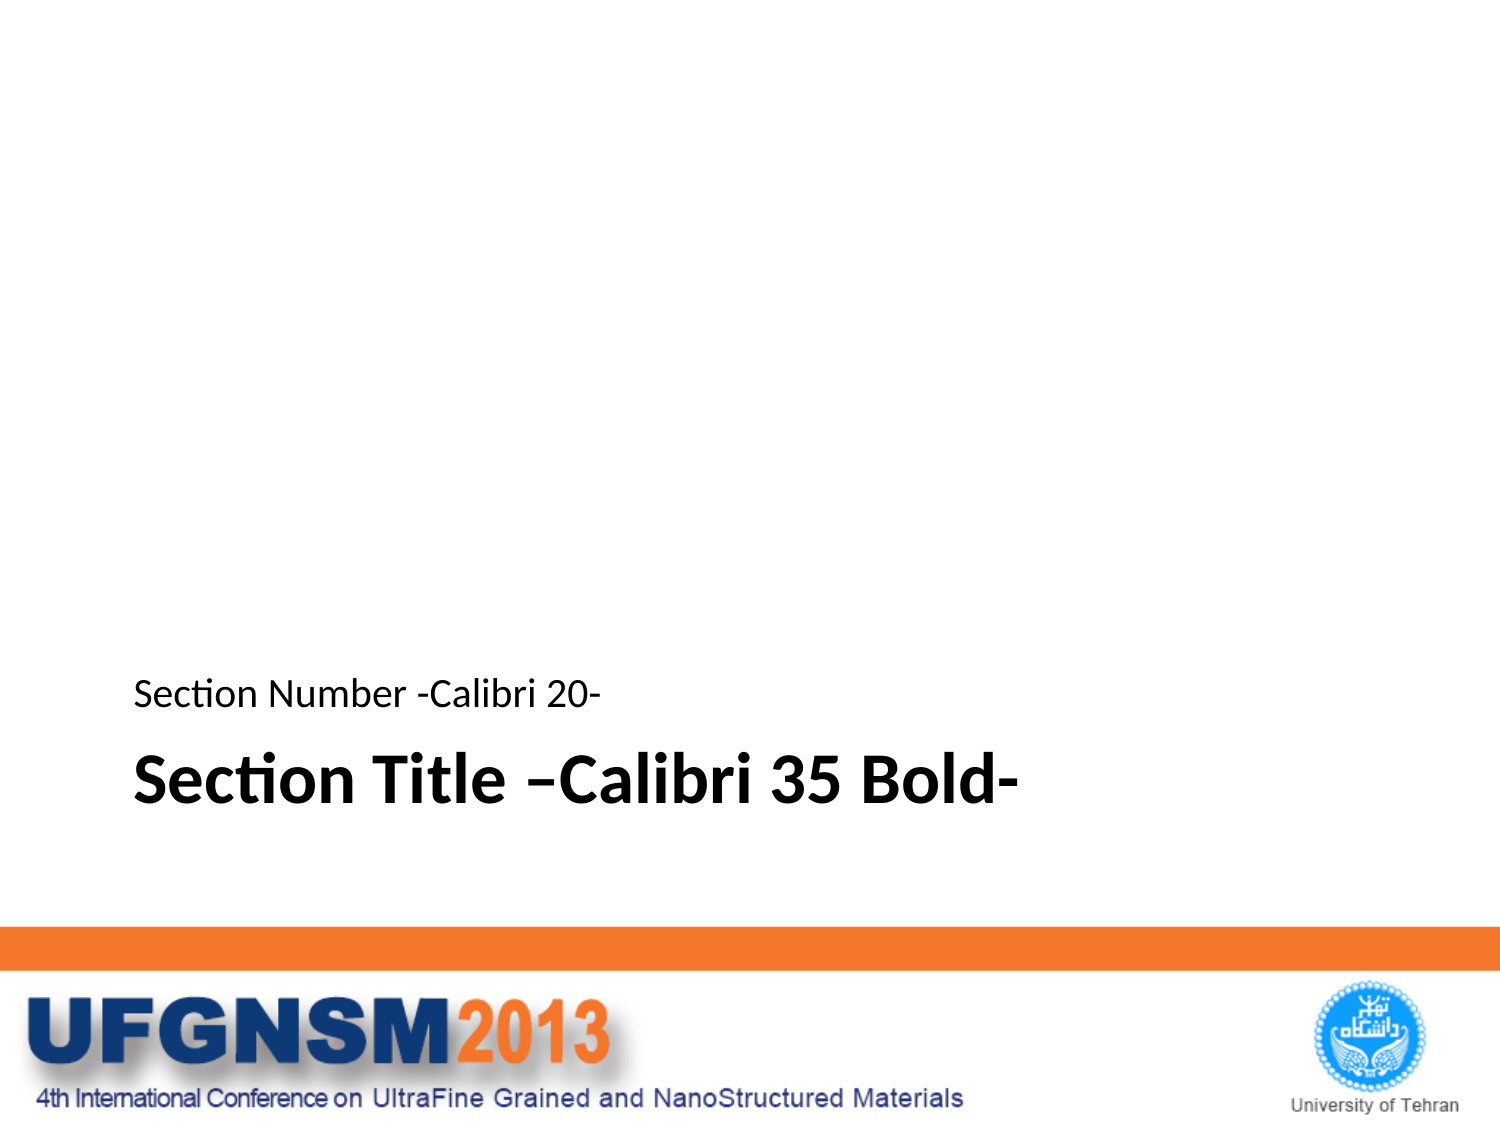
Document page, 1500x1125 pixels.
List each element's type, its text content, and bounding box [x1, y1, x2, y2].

title Section Title –Calibri 35 Bold- [118, 723, 1394, 926]
list Section Number -Calibri 20- [118, 609, 1394, 723]
picture [0, 0, 1500, 1125]
